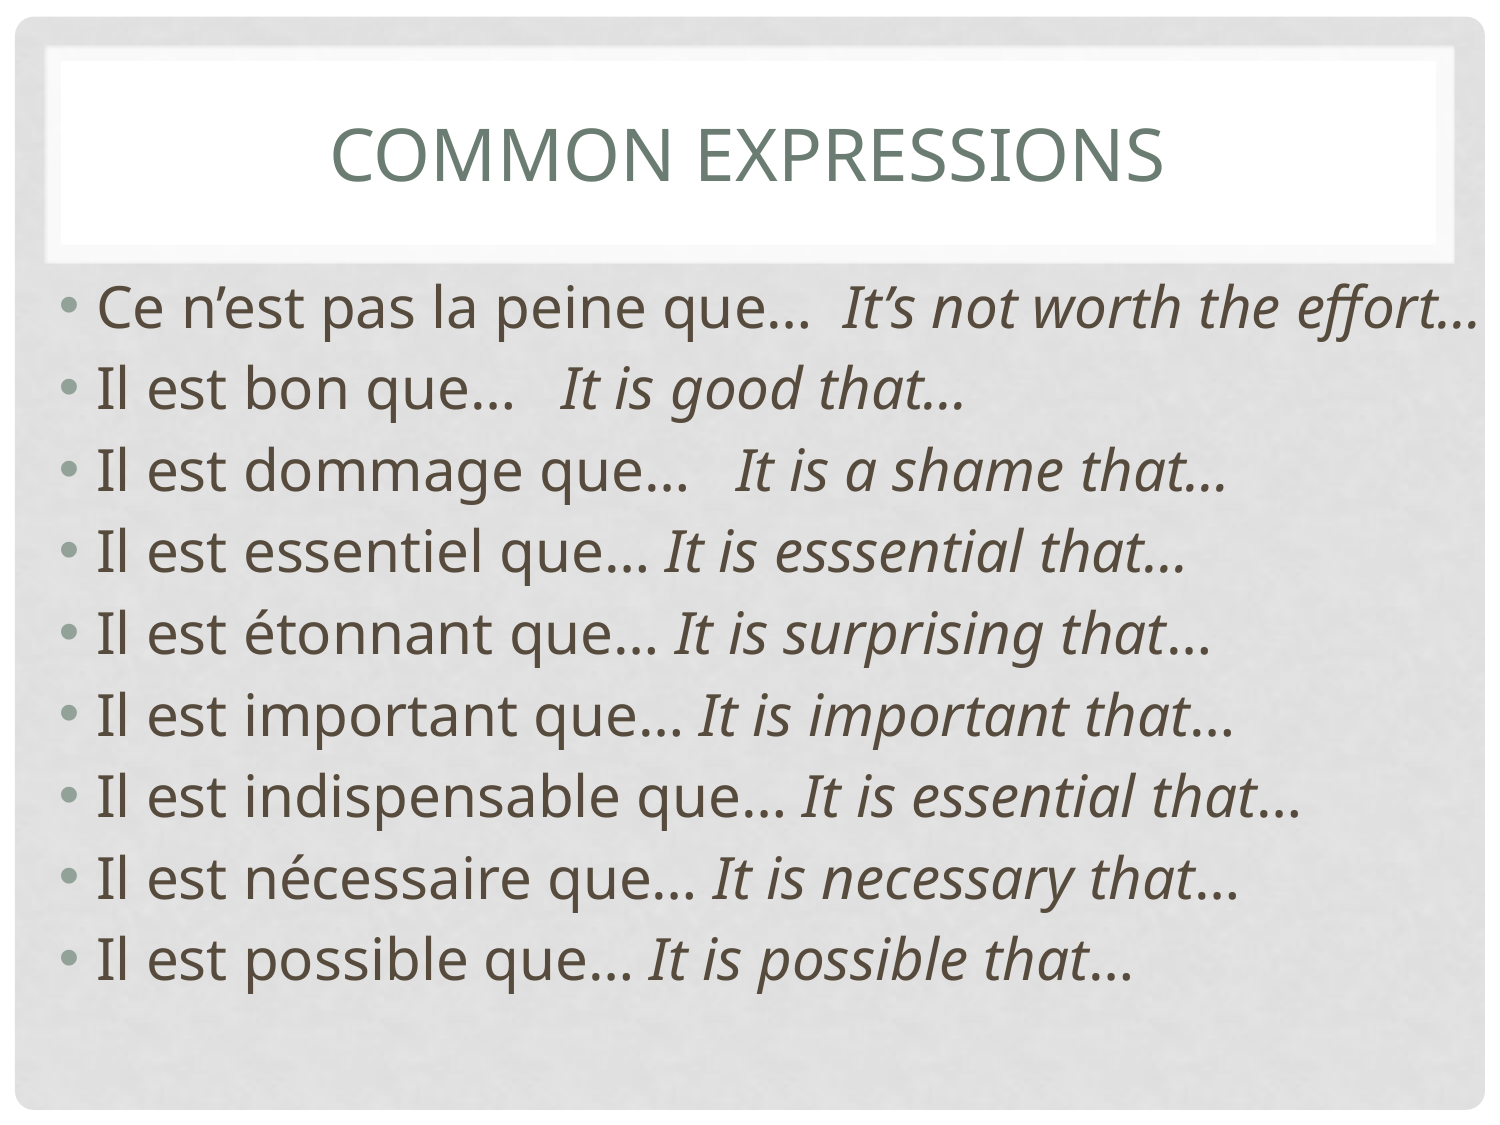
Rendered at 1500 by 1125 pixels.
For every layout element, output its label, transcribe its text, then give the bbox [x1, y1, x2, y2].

title Common expressions [69, 66, 1425, 238]
list Ce n’est pas la peine que… It’s not worth the effort… Il est bon que… It is good that… Il est dommage que… It is a shame that… Il est essentiel que… It is esssential that… Il est étonnant que… It is surprising that… Il est important que… It is important that… Il est indispensable que… It is essential that… Il est nécessaire que… It is necessary that… Il est possible que… It is possible that… [24, 262, 1500, 1125]
